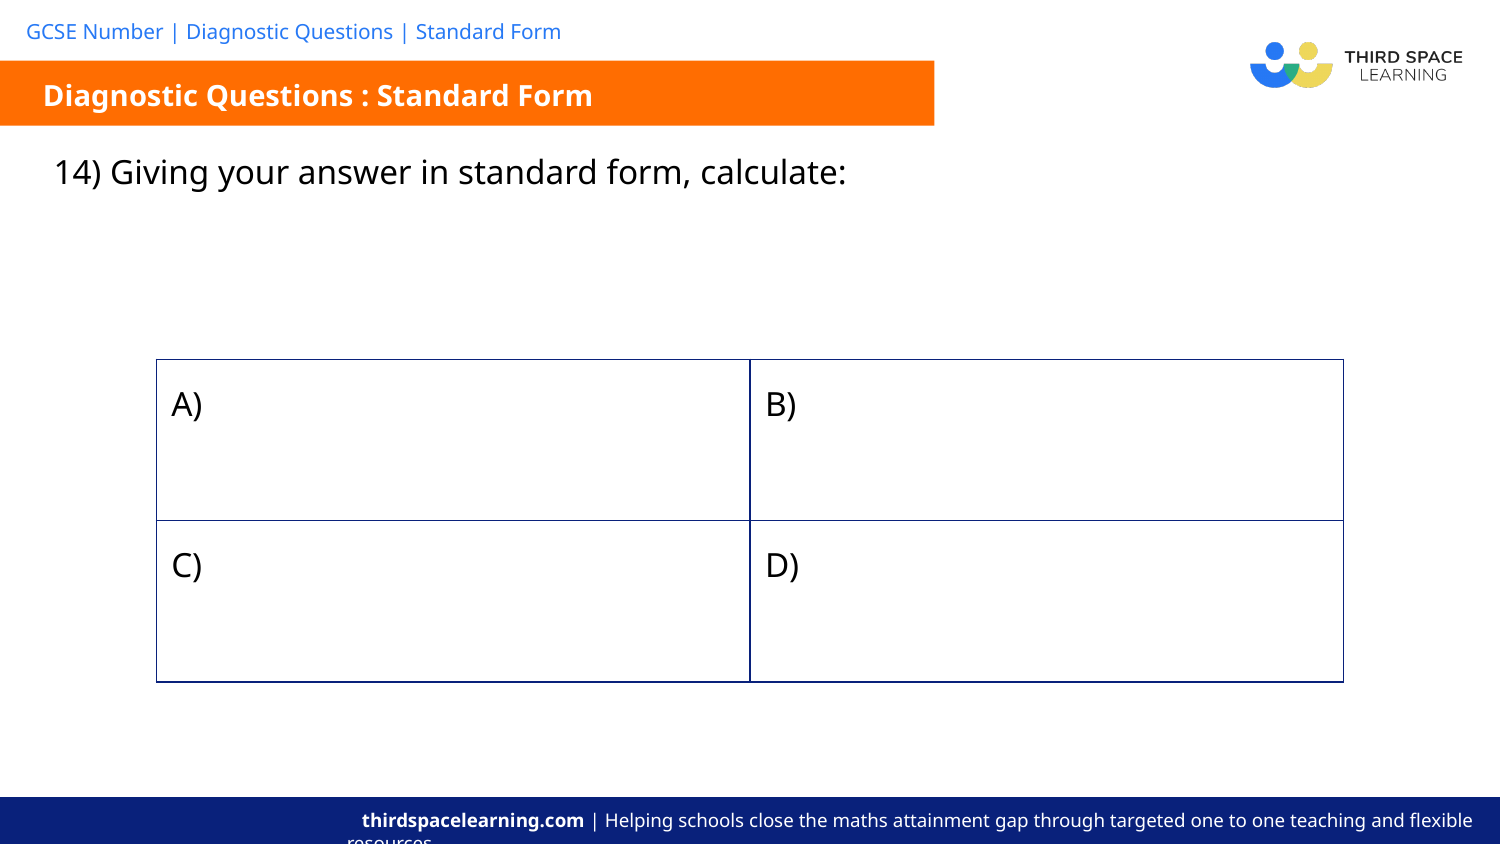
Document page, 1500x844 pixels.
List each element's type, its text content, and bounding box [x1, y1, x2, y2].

picture [1250, 33, 1465, 99]
text_box Diagnostic Questions : Standard Form [27, 61, 778, 127]
